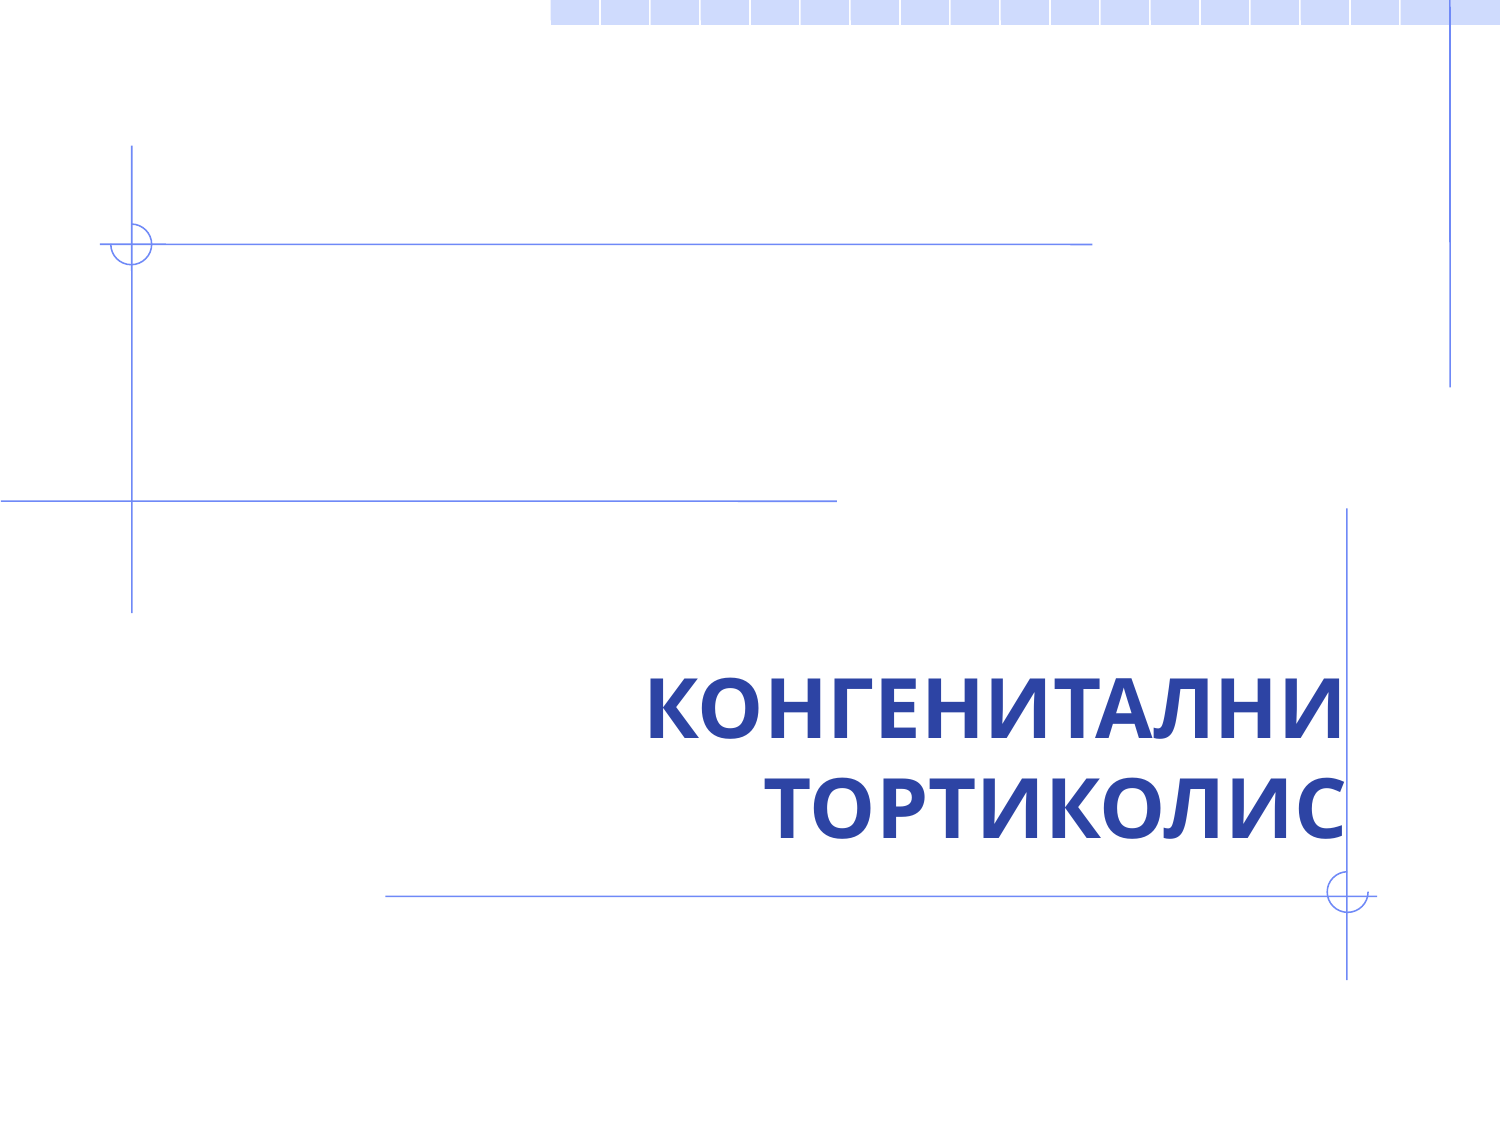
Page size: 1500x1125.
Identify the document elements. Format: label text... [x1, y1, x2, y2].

title КОНГЕНИТАЛНИ ТОРТИКОЛИС [262, 674, 1363, 863]
